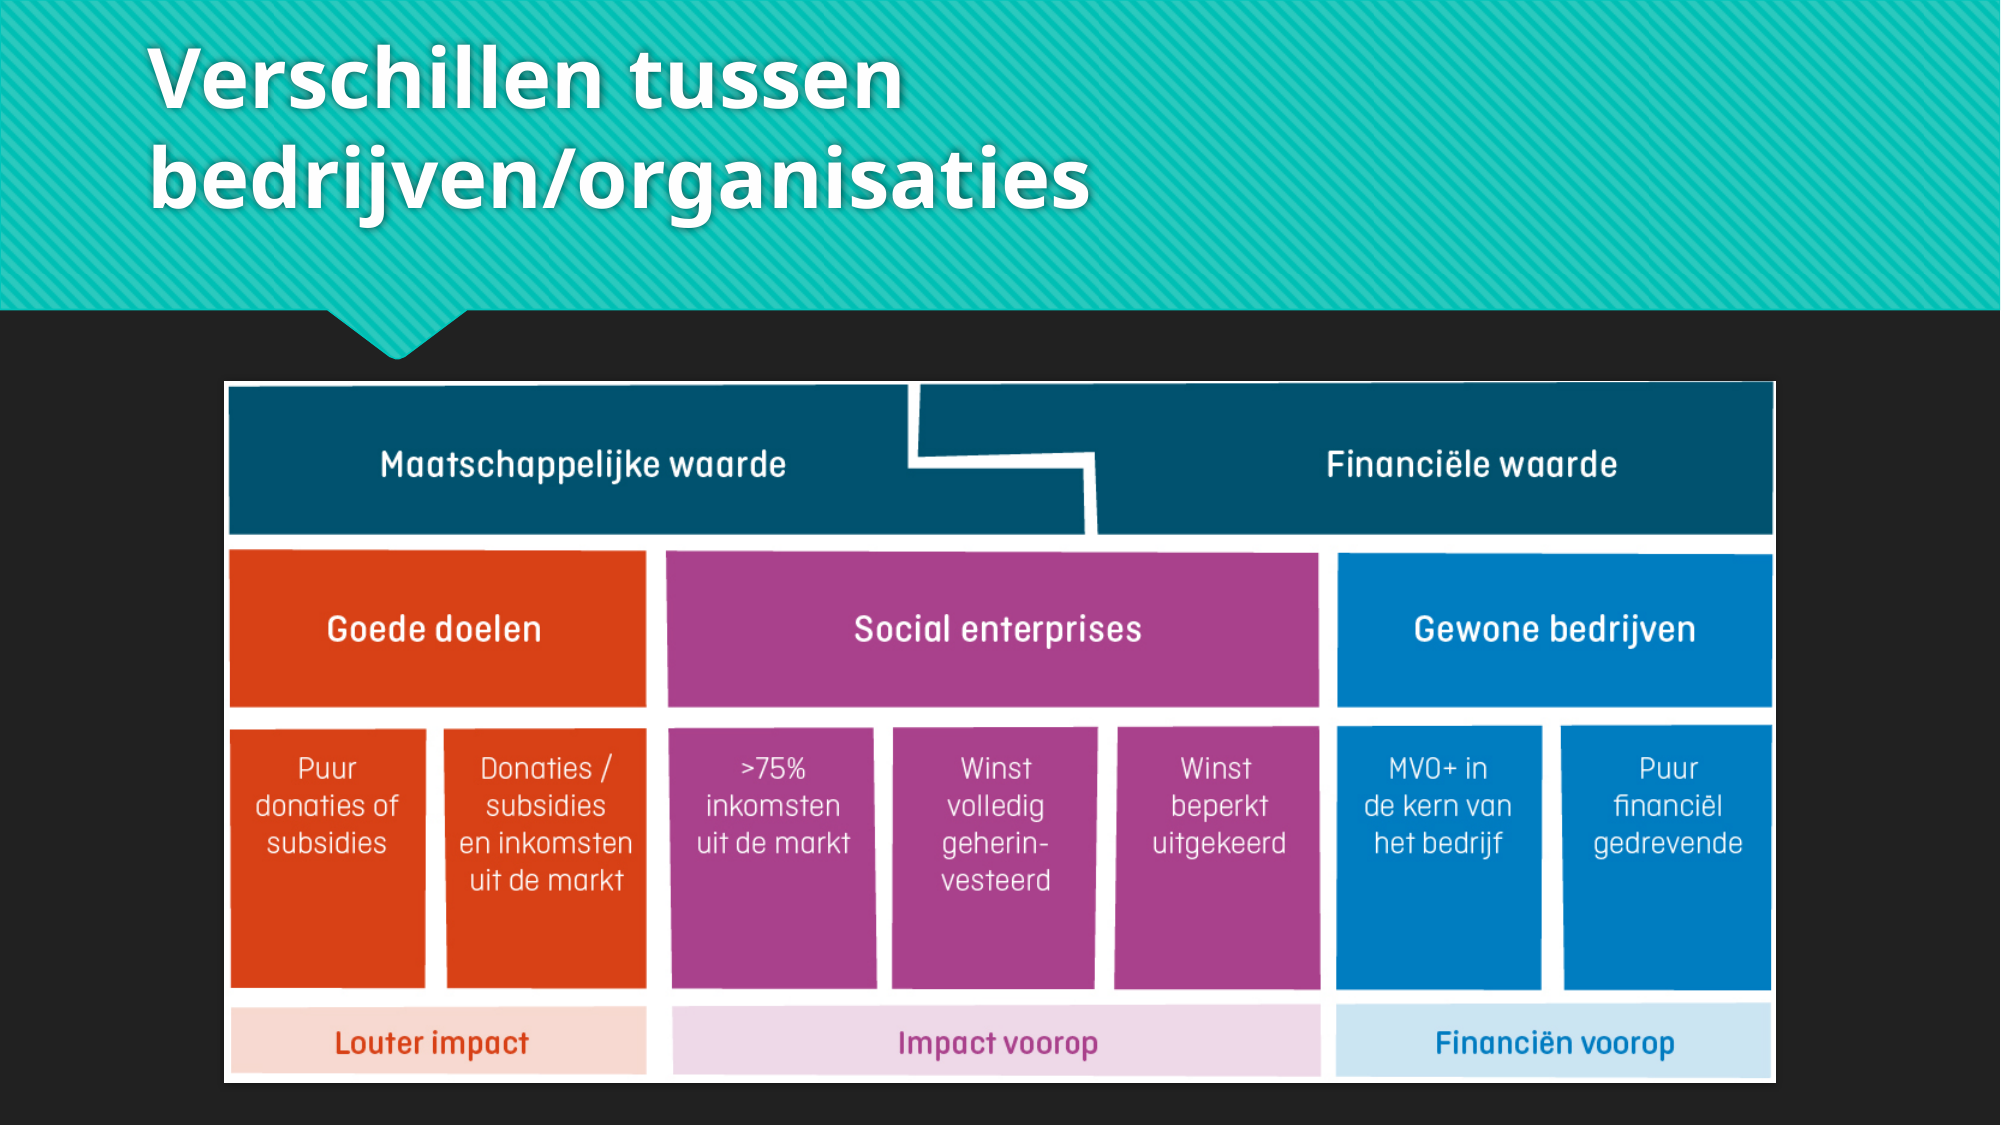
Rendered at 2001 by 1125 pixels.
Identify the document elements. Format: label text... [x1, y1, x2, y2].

title Verschillen tussen bedrijven/organisaties [132, 73, 1868, 233]
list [224, 381, 1776, 1084]
